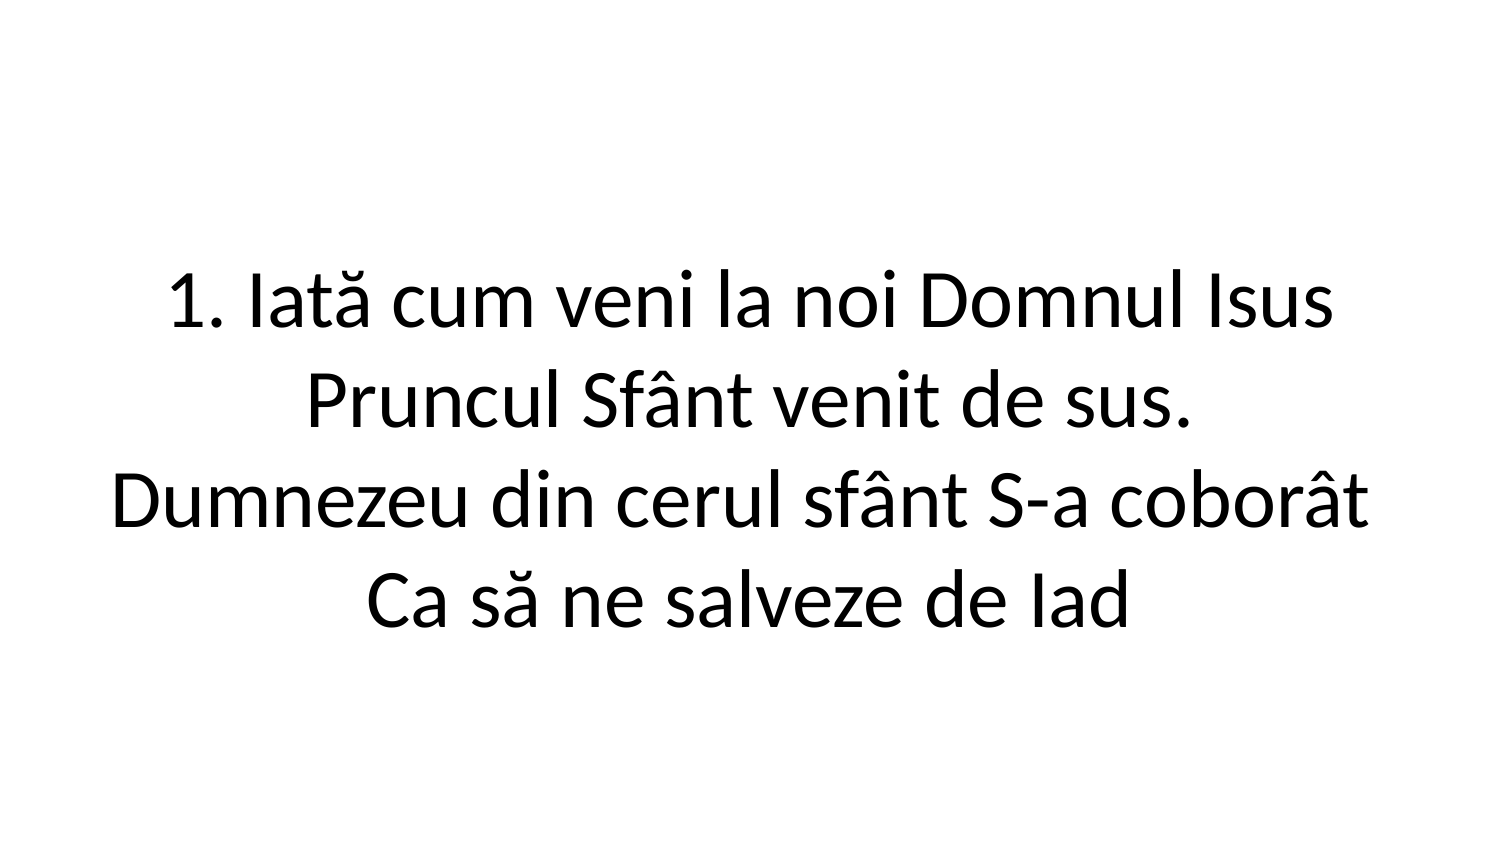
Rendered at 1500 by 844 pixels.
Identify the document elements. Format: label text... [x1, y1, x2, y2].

text_box 1. Iată cum veni la noi Domnul Isus Pruncul Sfânt venit de sus. Dumnezeu din cerul sfânt S-a coborât Ca să ne salveze de Iad [95, 192, 1405, 652]
